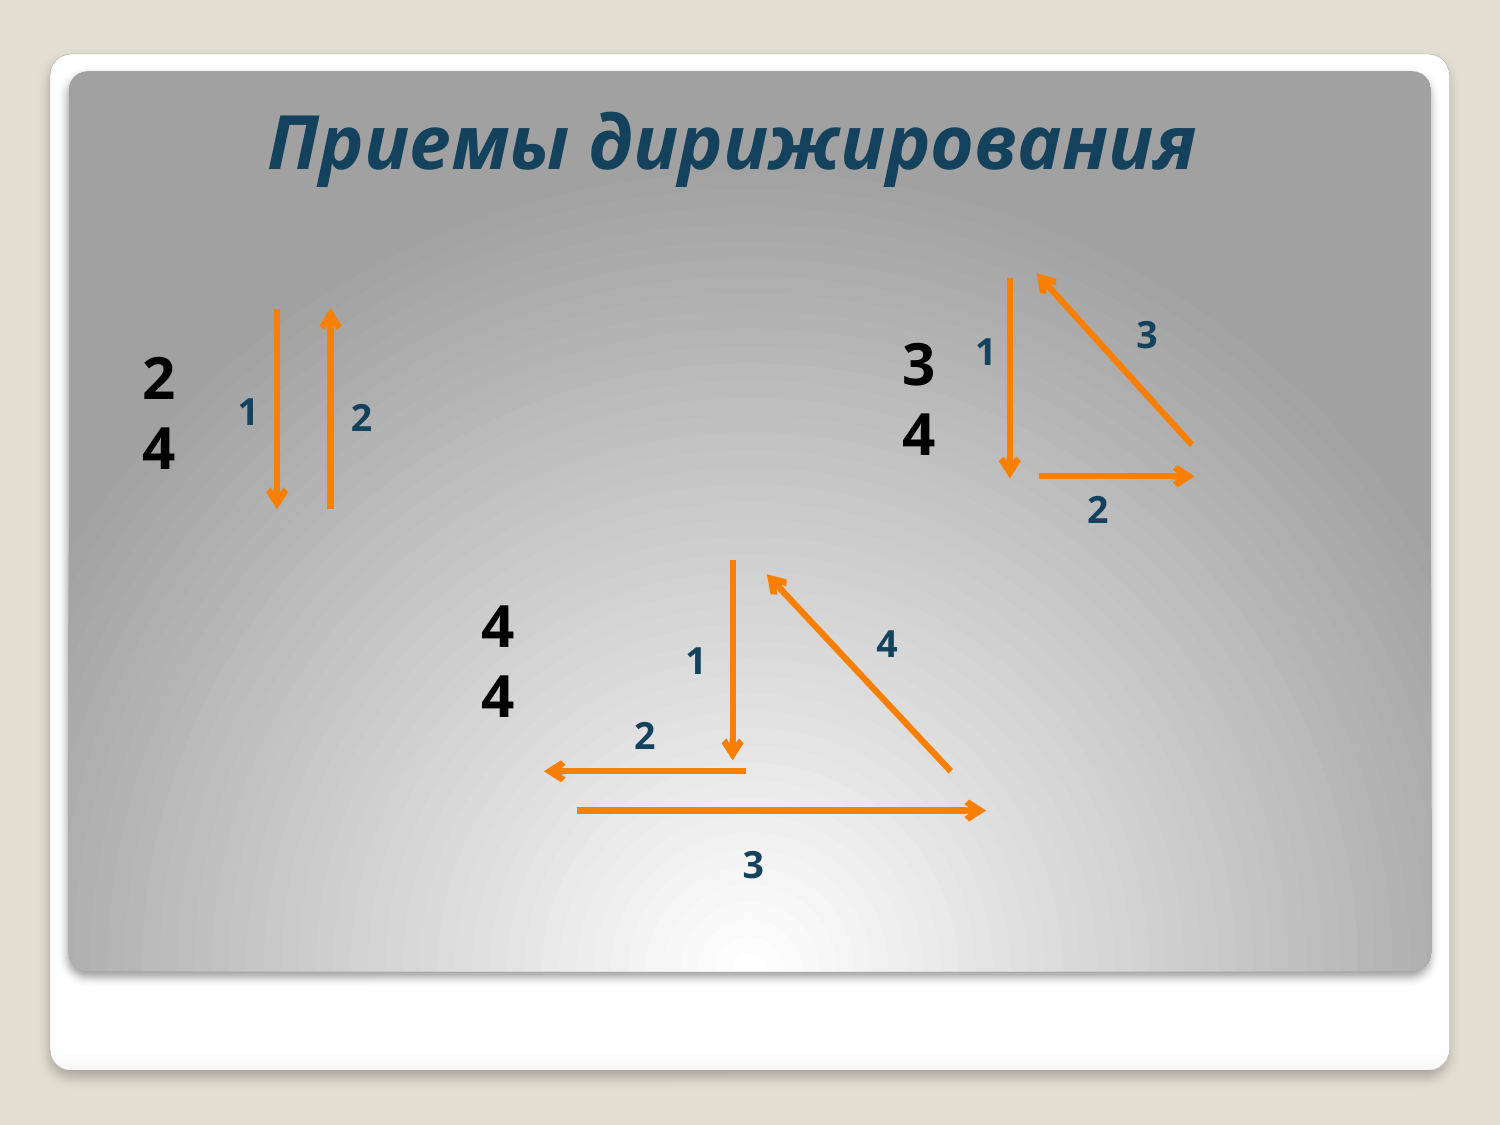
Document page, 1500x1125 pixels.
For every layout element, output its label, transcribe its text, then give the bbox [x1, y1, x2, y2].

title Приемы дирижирования [43, 19, 1422, 192]
text_box 2 [619, 704, 671, 765]
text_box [1036, 273, 1192, 446]
text_box 4 4 [466, 581, 537, 737]
text_box 1 [960, 320, 1004, 381]
text_box 3 4 [887, 319, 958, 475]
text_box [766, 574, 951, 772]
text_box 3 [727, 834, 779, 894]
text_box 1 [670, 629, 722, 690]
text_box 2 4 [128, 334, 199, 489]
text_box 2 [1072, 487, 1124, 539]
text_box 1 [222, 380, 271, 441]
text_box 2 [336, 386, 388, 447]
